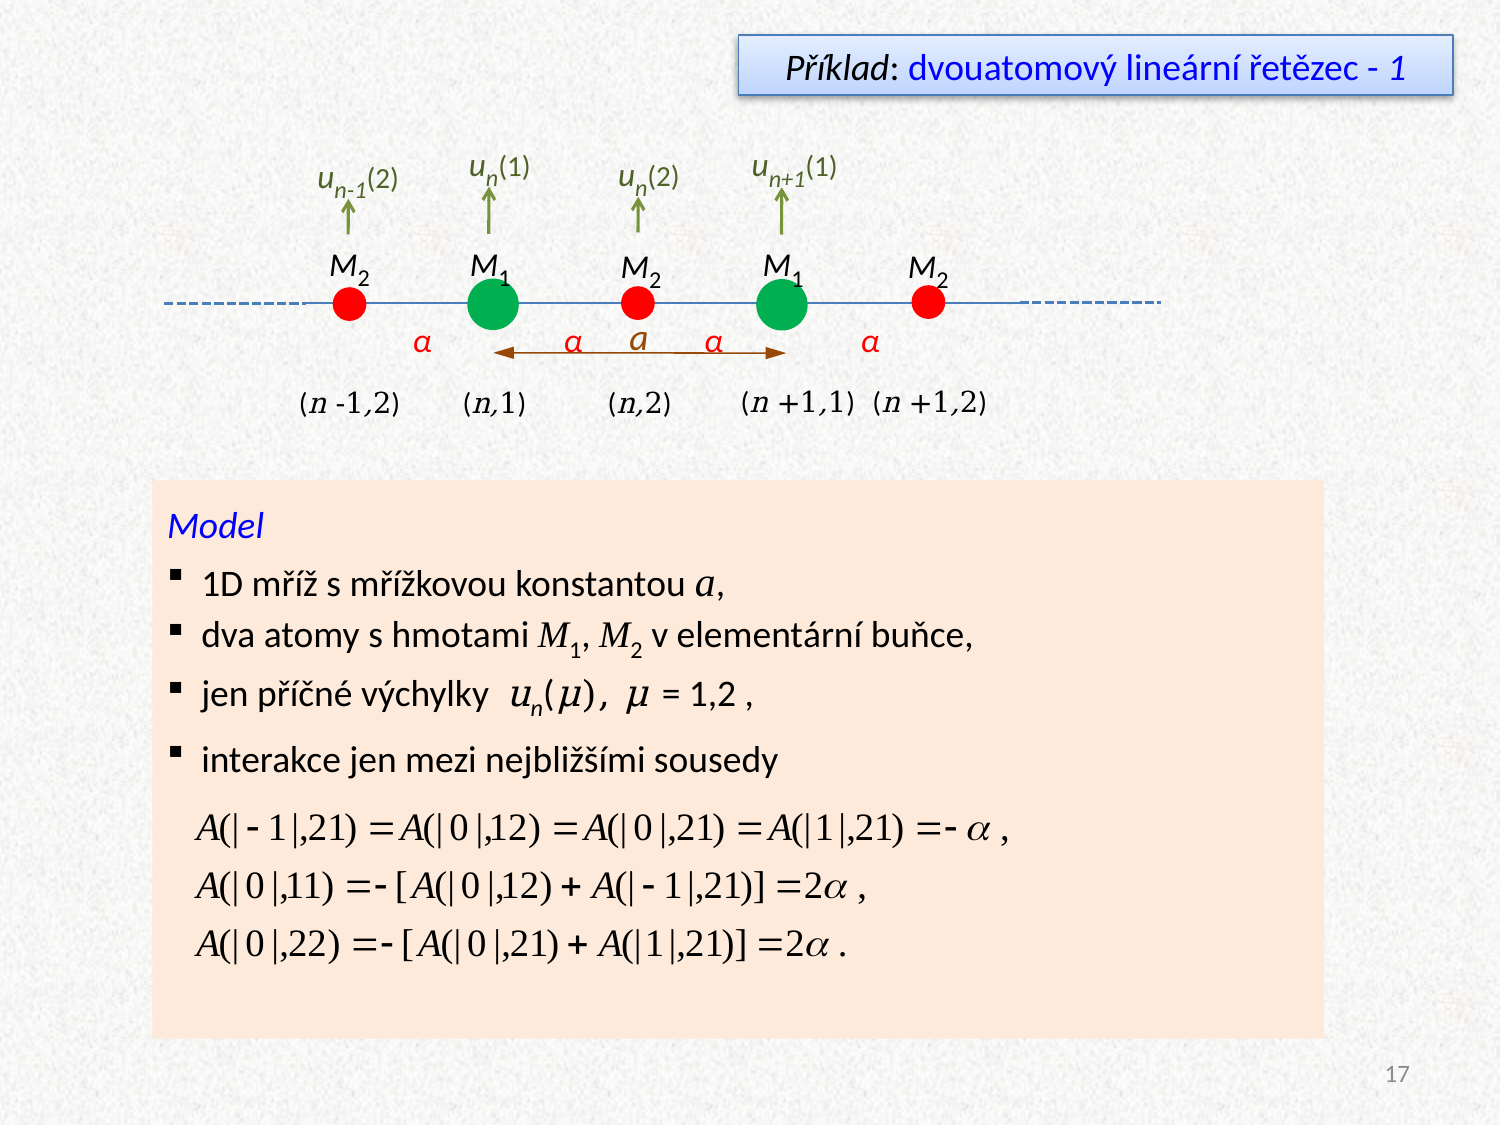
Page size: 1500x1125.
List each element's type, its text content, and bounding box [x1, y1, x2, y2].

text_box Příklad: dvouatomový lineární řetězec - 1 [738, 34, 1454, 96]
slide_number 17 [1074, 1042, 1425, 1103]
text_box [187, 804, 1018, 973]
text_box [163, 134, 1162, 411]
text_box Model 1D mříž s mřížkovou konstantou a, dva atomy s hmotami M1, M2 v elementární buňce, jen příčné výchylky un(μ), μ = 1,2 , interakce jen mezi nejbližšími sousedy [152, 480, 1325, 1039]
